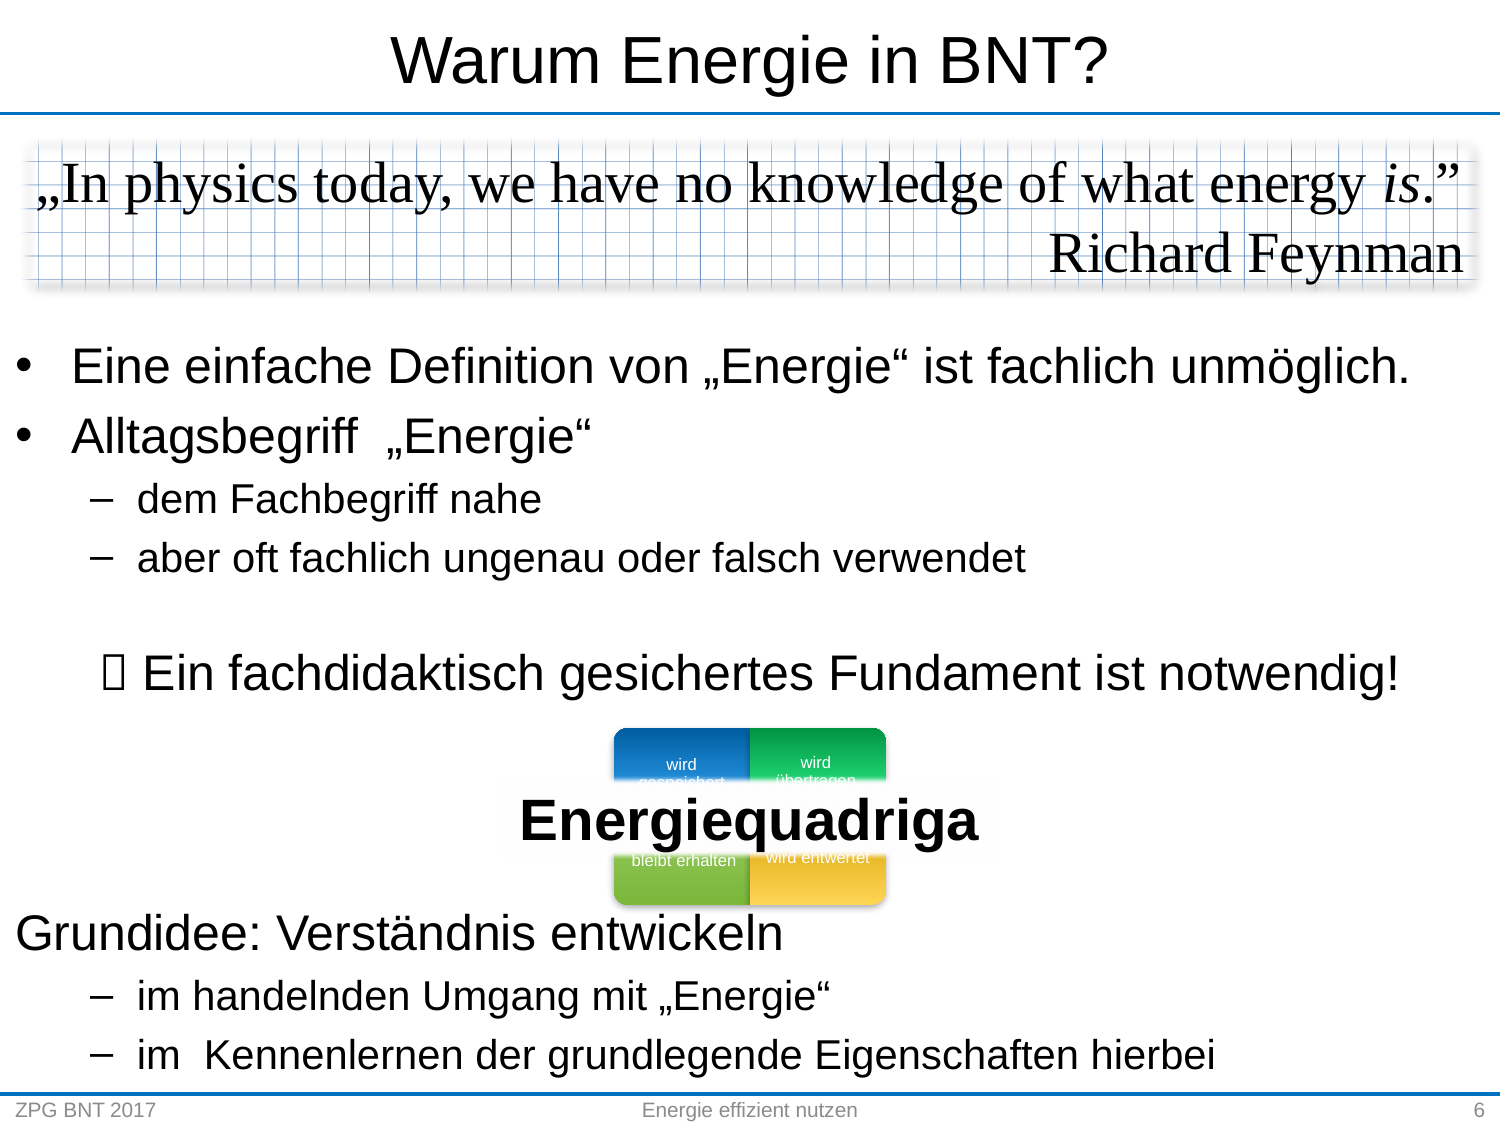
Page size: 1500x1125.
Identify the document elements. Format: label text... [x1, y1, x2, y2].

slide_number 6 [1104, 1094, 1500, 1125]
slide_number ZPG BNT 2017 [0, 1094, 408, 1125]
title Warum Energie in BNT? [0, 0, 1500, 114]
text_box „In physics today, we have no knowledge of what energy is.” Richard Feynman [37, 154, 1467, 279]
footer Energie effizient nutzen [512, 1094, 988, 1125]
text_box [501, 727, 999, 906]
list Eine einfache Definition von „Energie“ ist fachlich unmöglich. Alltagsbegriff „Energie“ dem Fachbegriff nahe aber oft fachlich ungenau oder falsch verwendet  Ein fachdidaktisch gesichertes Fundament ist notwendig! Grundidee: Verständnis entwickeln im handelnden Umgang mit „Energie“ im Kennenlernen der grundlegende Eigenschaften hierbei [0, 326, 1500, 1125]
